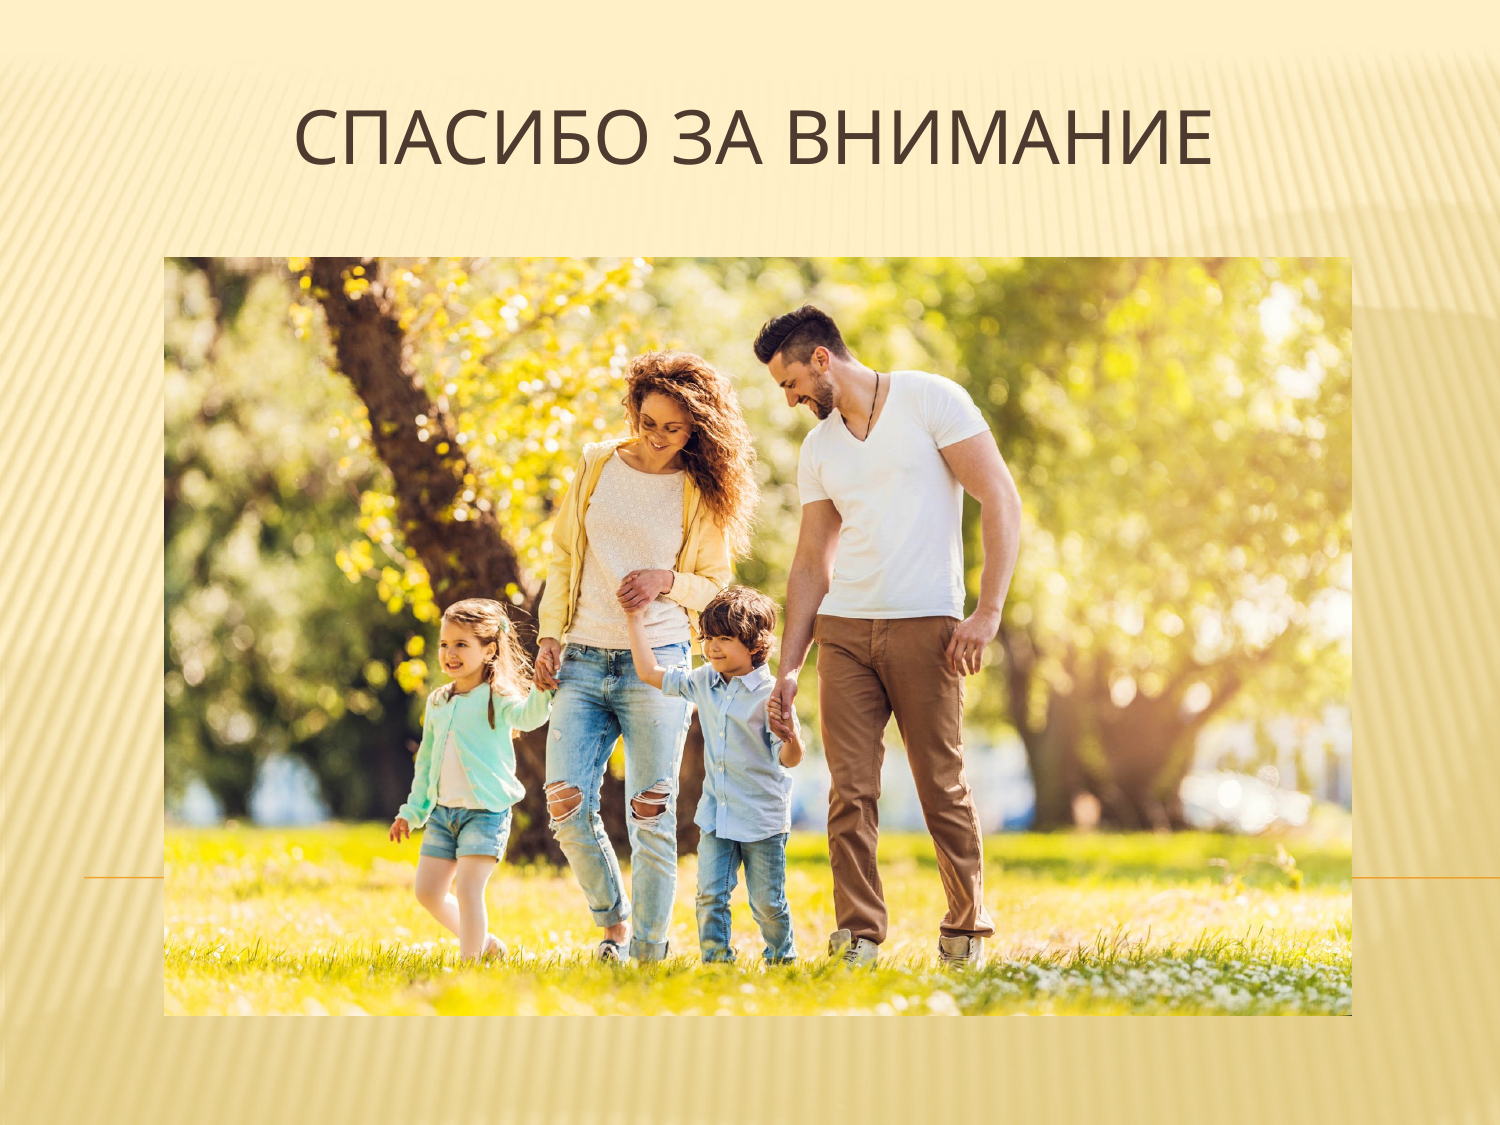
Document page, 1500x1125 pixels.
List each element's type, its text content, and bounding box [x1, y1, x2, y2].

title Спасибо за внимание [70, 82, 1458, 283]
picture [163, 257, 1352, 1016]
